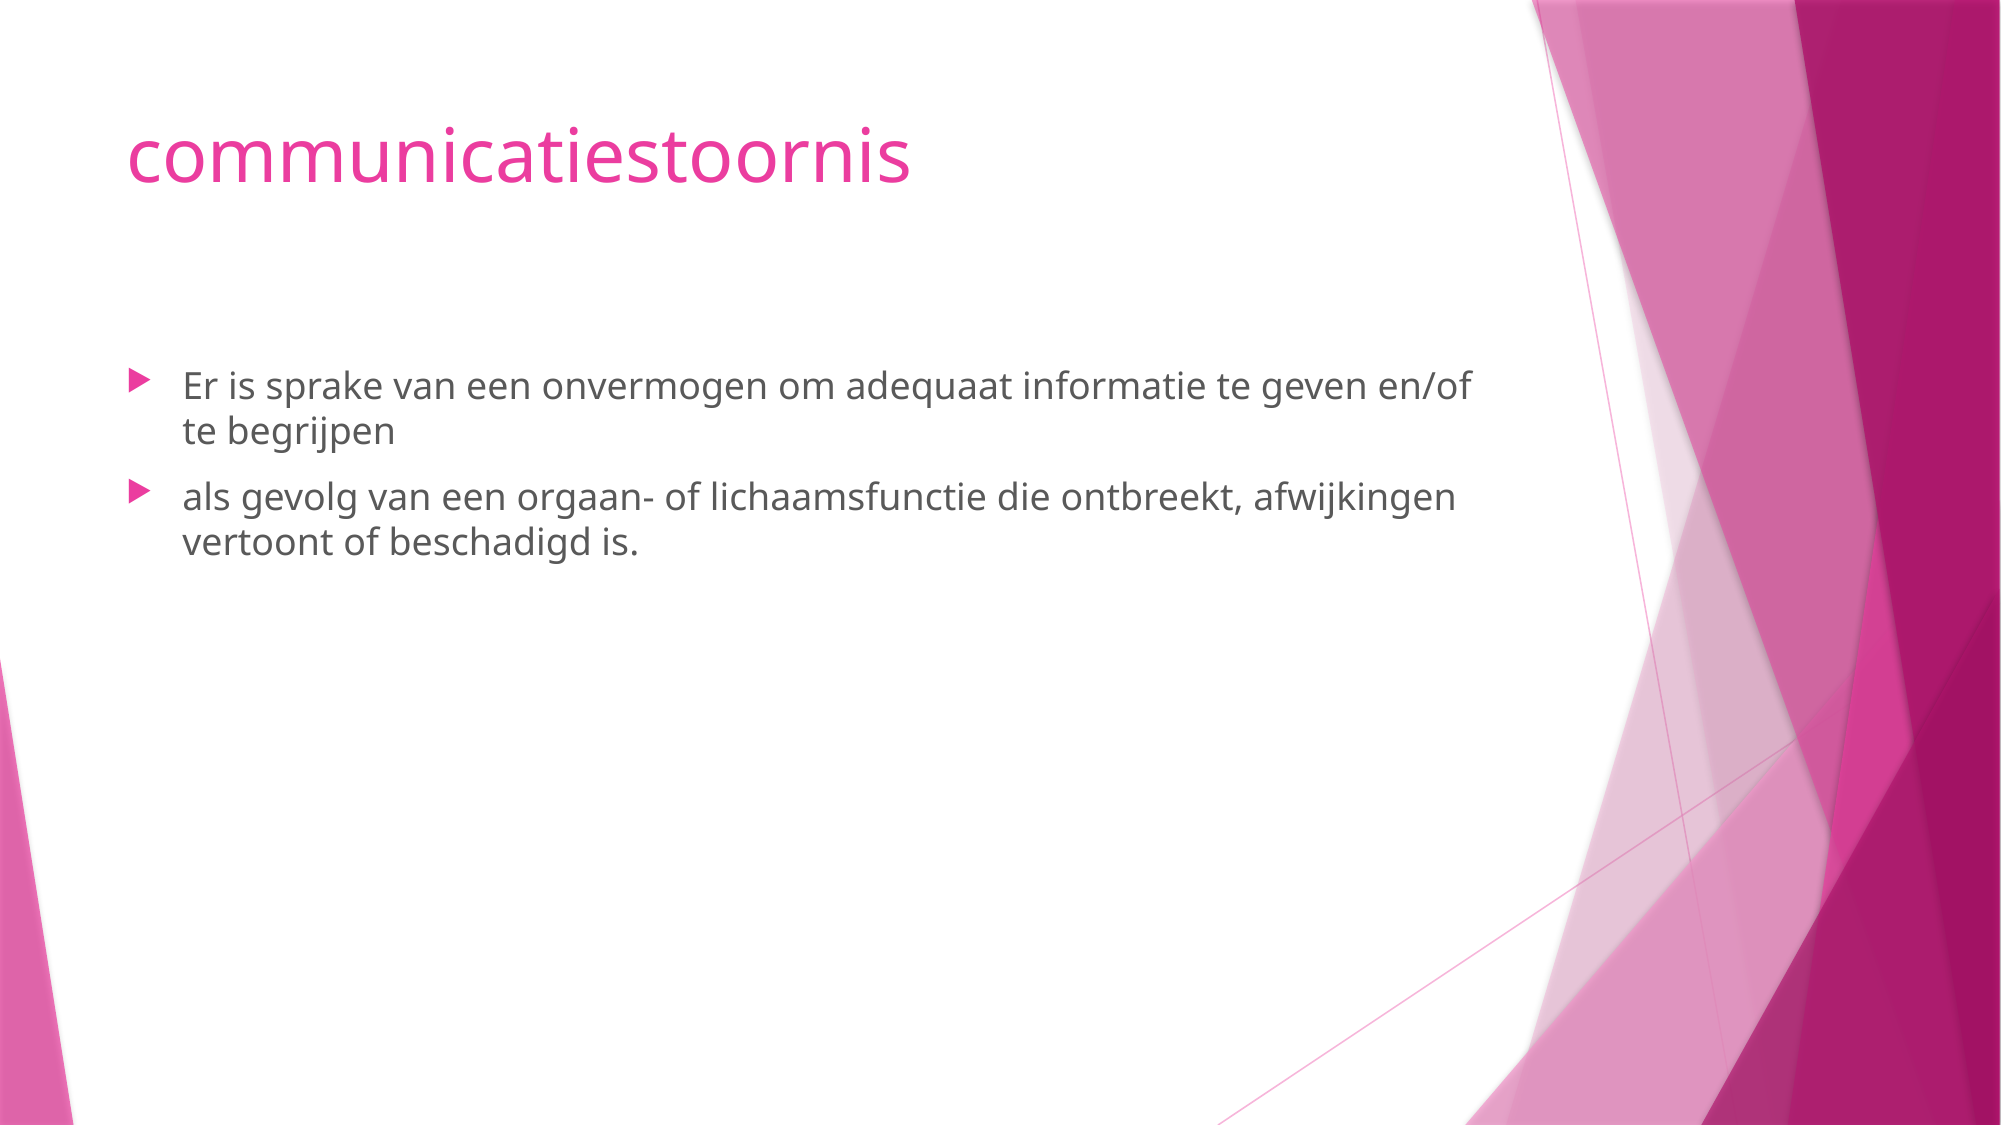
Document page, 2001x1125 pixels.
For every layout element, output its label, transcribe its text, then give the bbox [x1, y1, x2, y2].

title communicatiestoornis [111, 99, 1522, 317]
list Er is sprake van een onvermogen om adequaat informatie te geven en/of te begrijpen als gevolg van een orgaan- of lichaamsfunctie die ontbreekt, afwijkingen vertoont of beschadigd is. [111, 354, 1522, 992]
